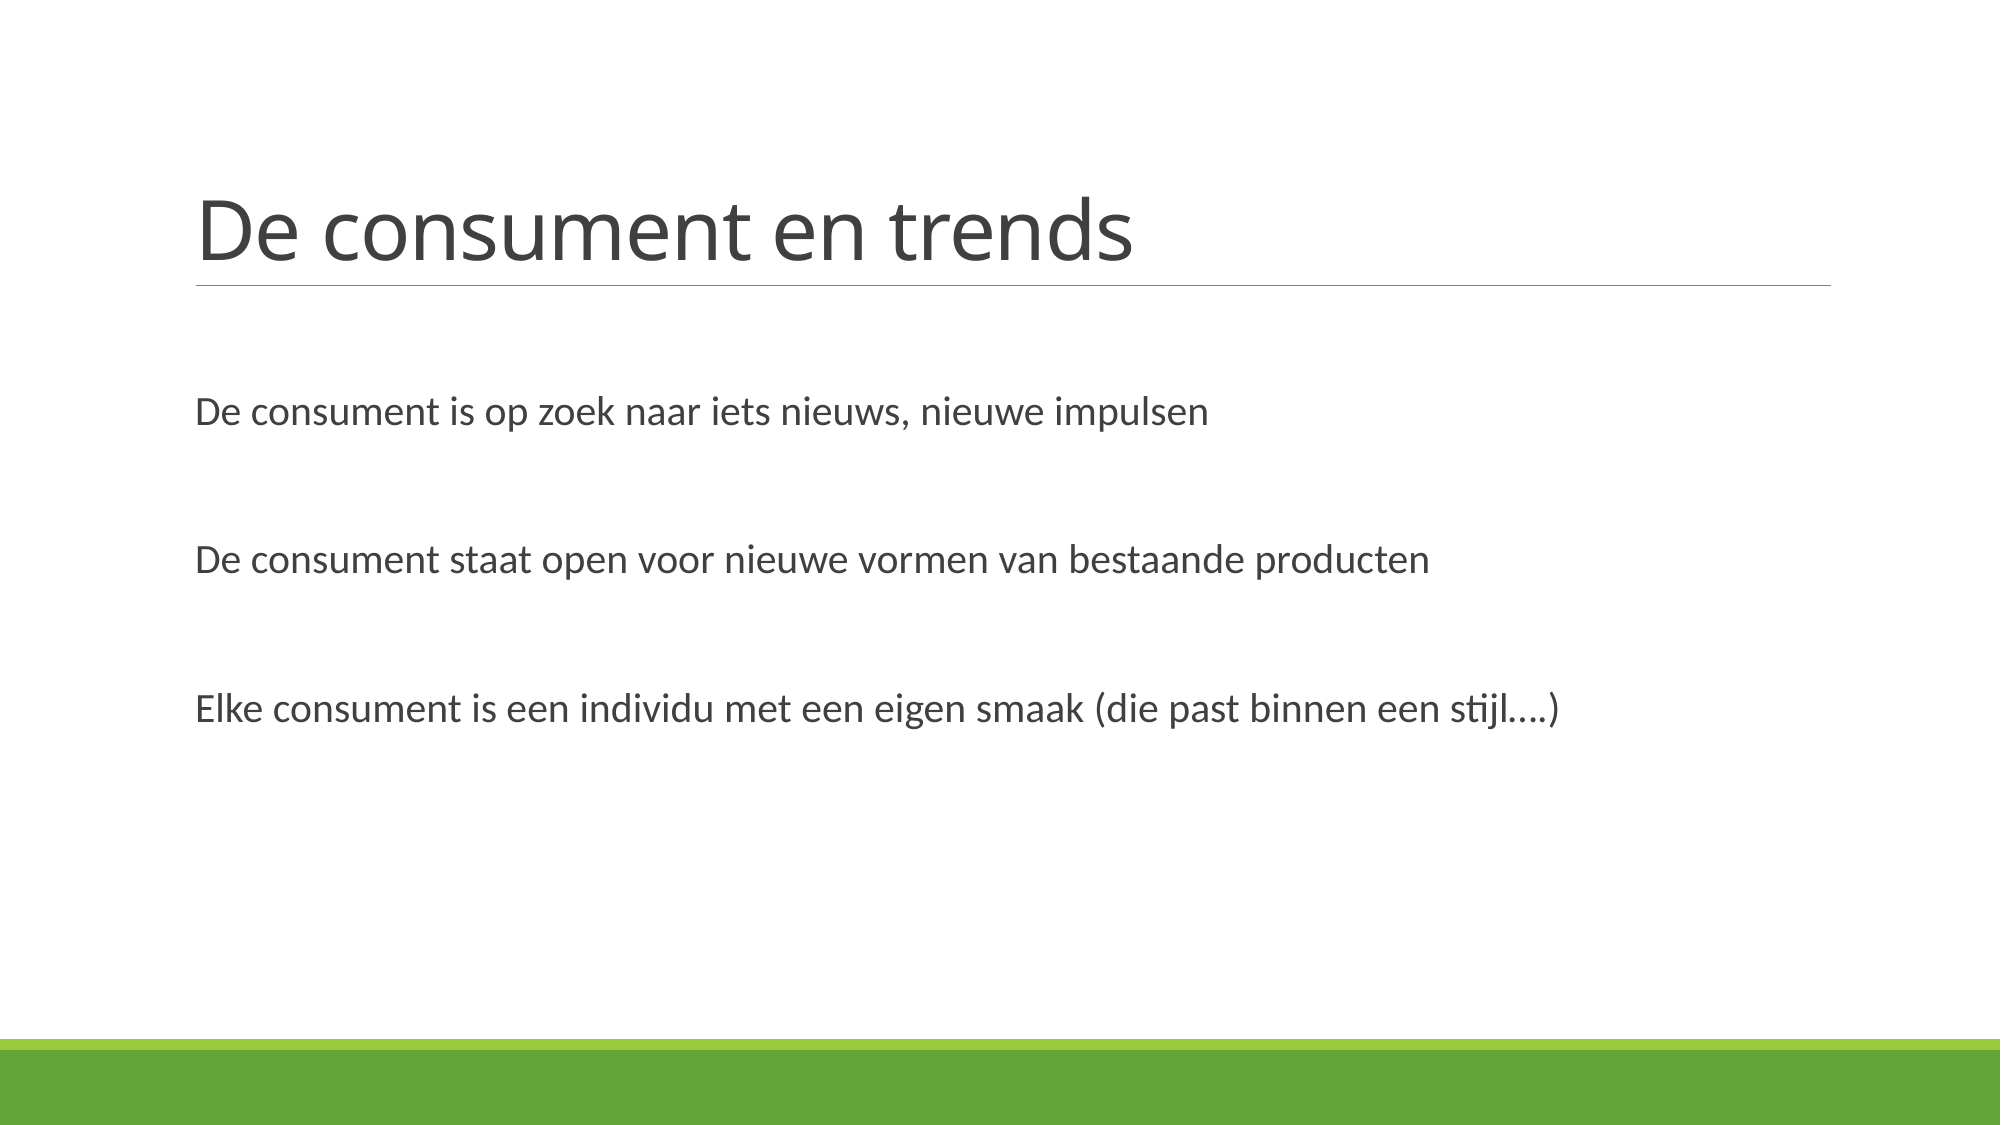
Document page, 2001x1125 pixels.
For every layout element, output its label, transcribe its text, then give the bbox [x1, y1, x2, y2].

title De consument en trends [180, 47, 1830, 285]
list De consument is op zoek naar iets nieuws, nieuwe impulsen De consument staat open voor nieuwe vormen van bestaande producten Elke consument is een individu met een eigen smaak (die past binnen een stijl….) [180, 302, 1830, 963]
